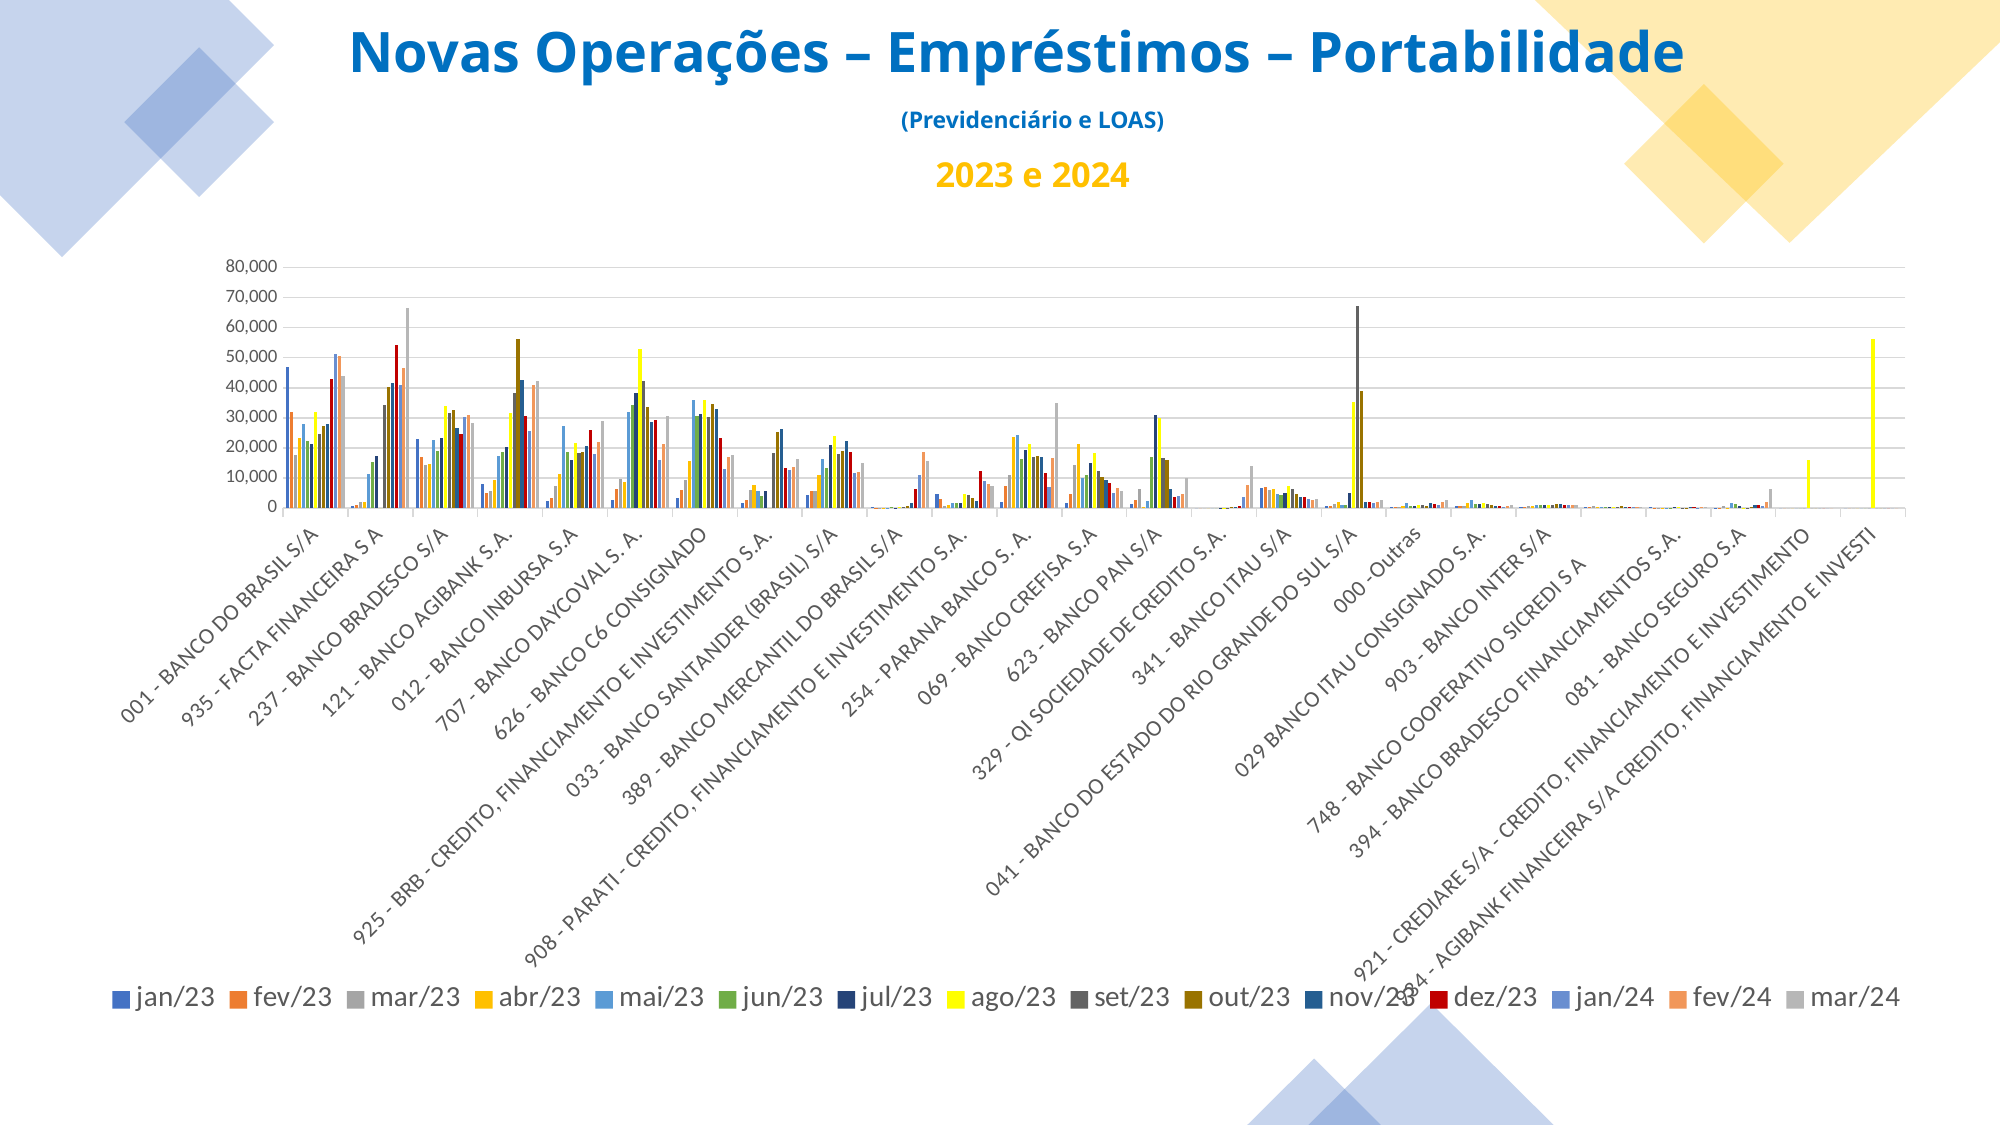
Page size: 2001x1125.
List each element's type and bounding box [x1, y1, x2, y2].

chart [79, 251, 1943, 1059]
text_box [0, 0, 2000, 1125]
